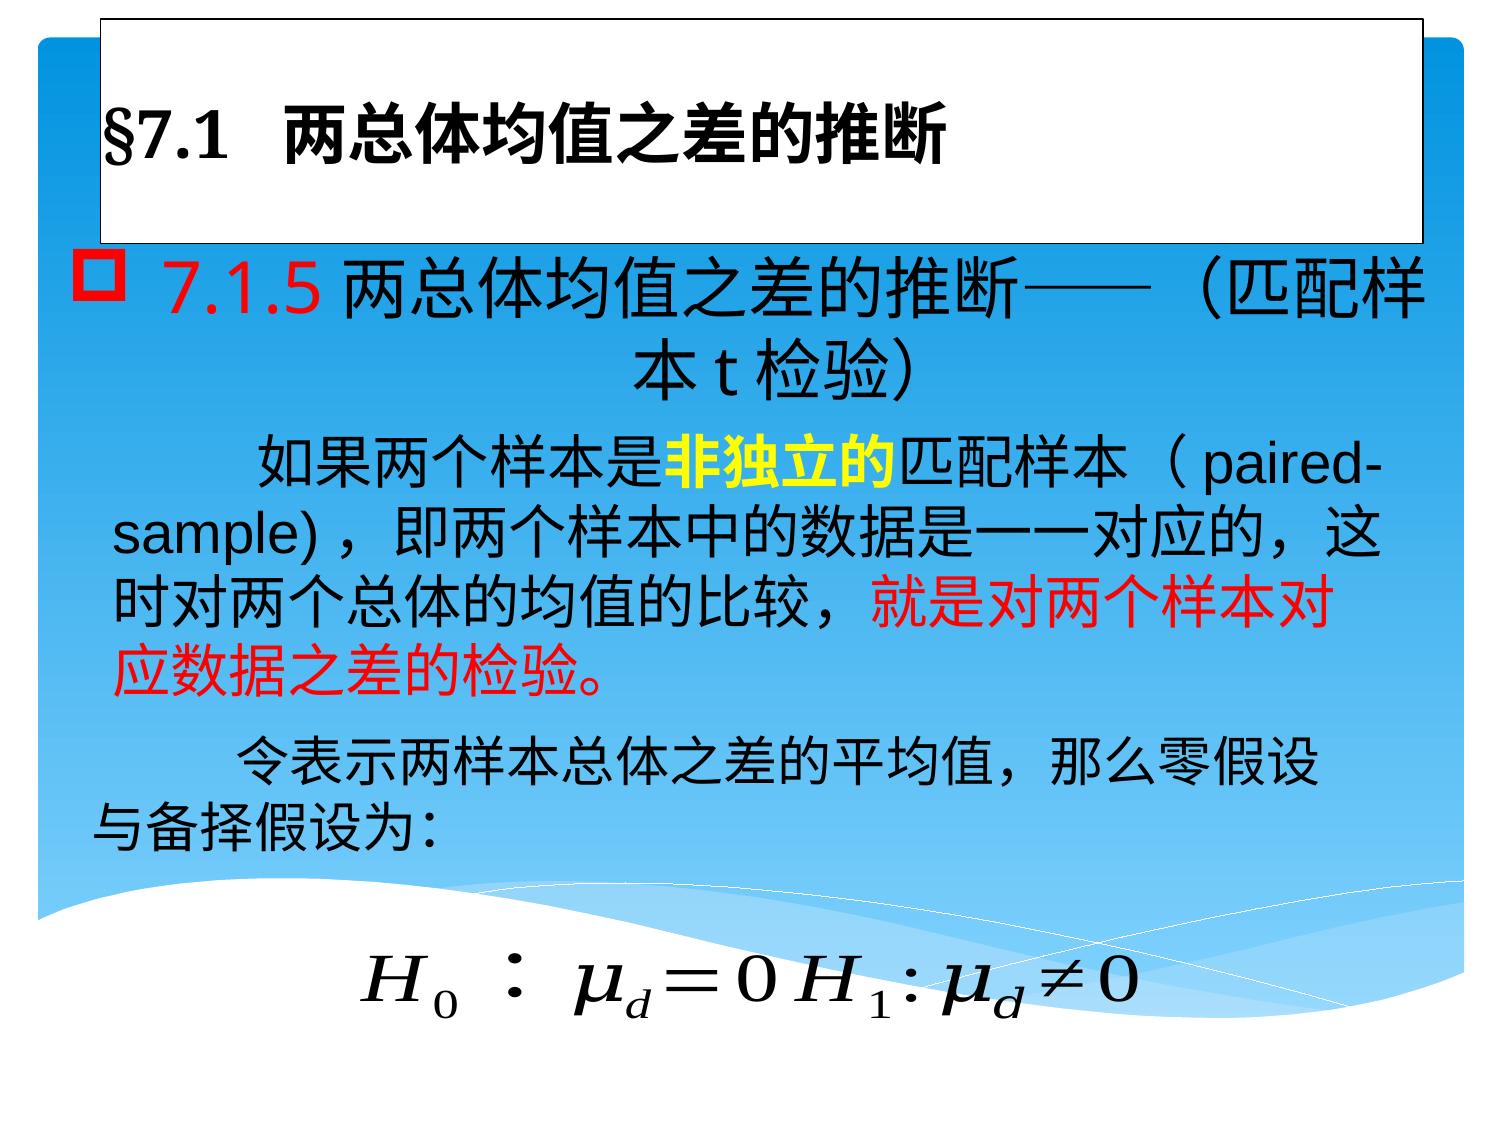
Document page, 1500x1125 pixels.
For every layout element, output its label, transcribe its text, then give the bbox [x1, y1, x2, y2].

text_box 如果两个样本是非独立的匹配样本（paired-sample)，即两个样本中的数据是一一对应的，这时对两个总体的均值的比较，就是对两个样本对应数据之差的检验。 [97, 418, 1403, 737]
title §7.1 两总体均值之差的推断 [100, 19, 1424, 233]
subtitle 7.1.5两总体均值之差的推断——（匹配样本t检验） [47, 233, 1453, 418]
